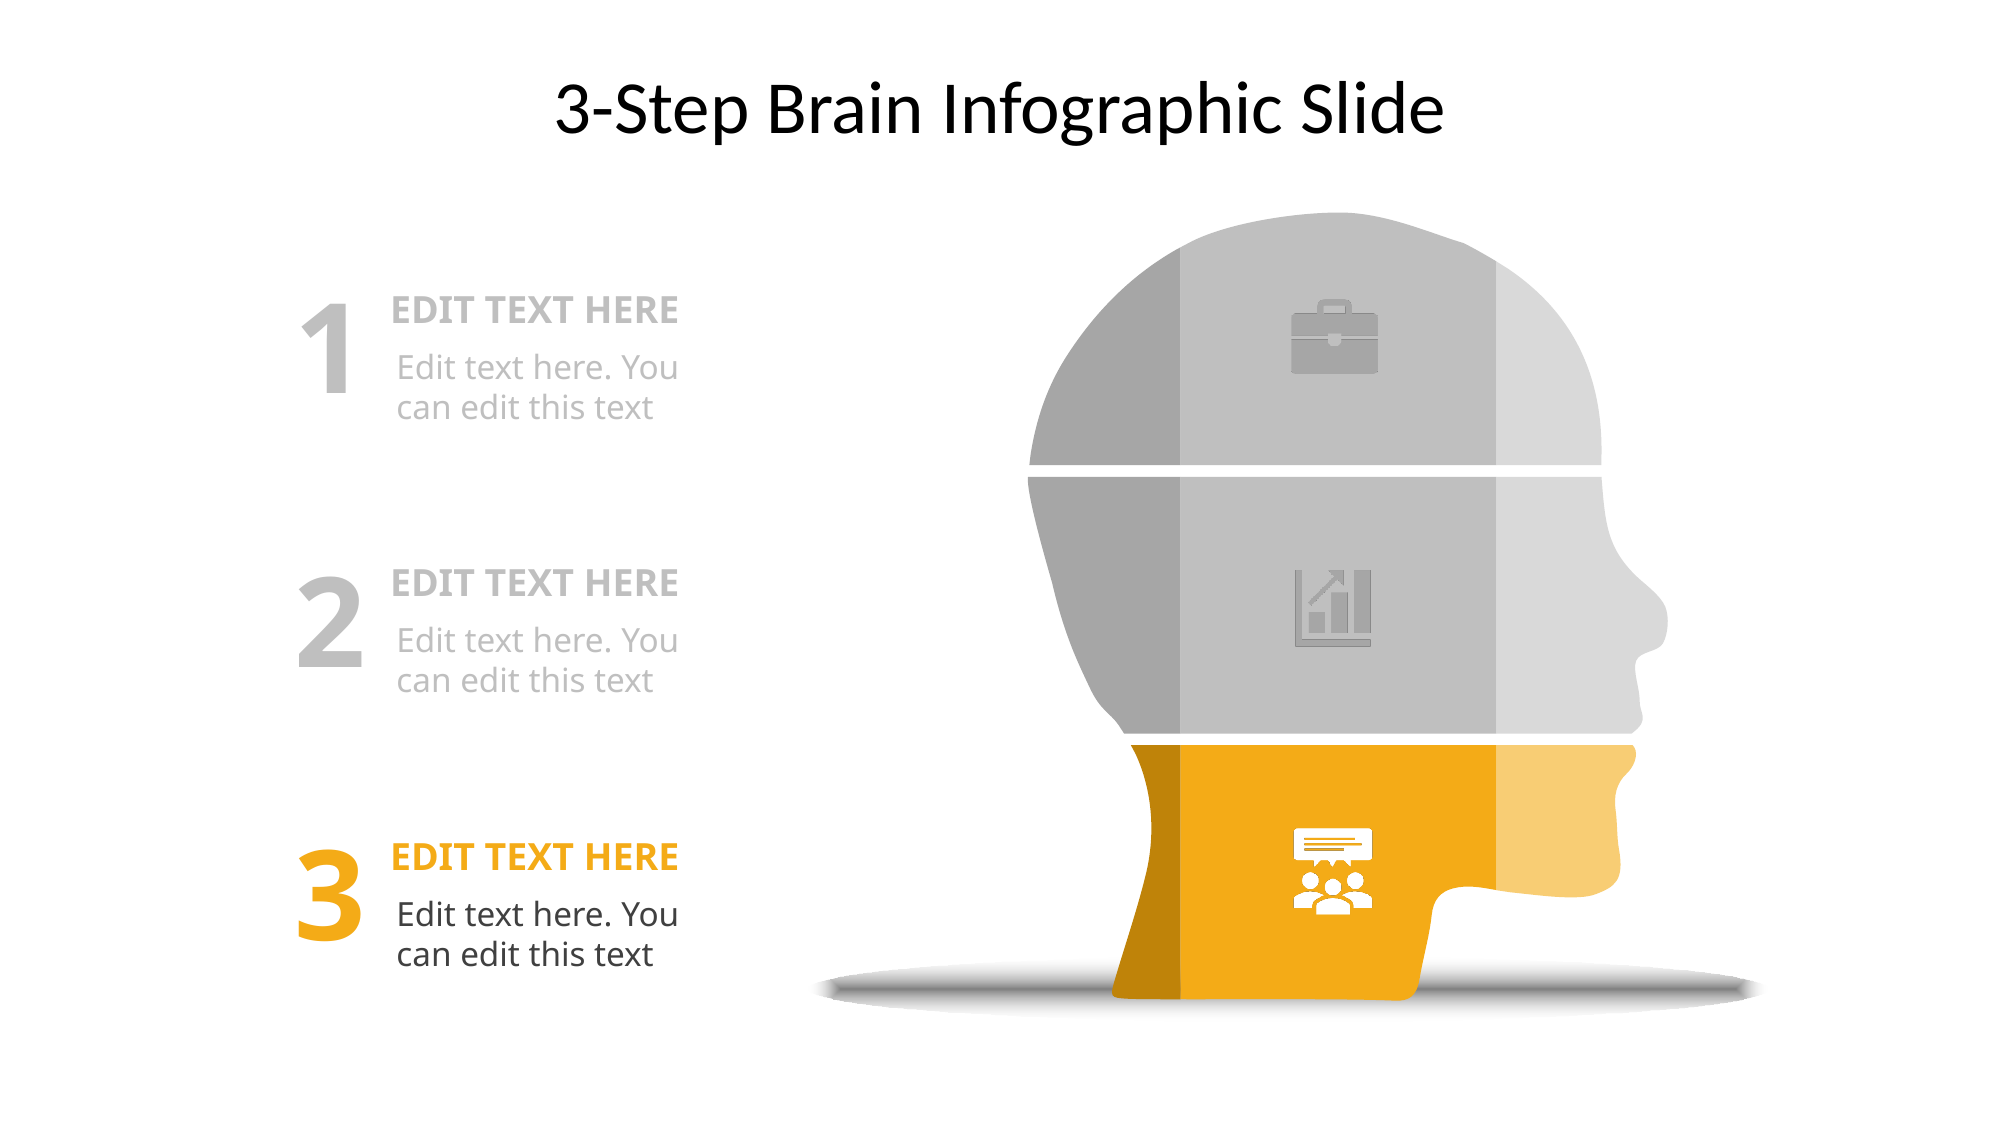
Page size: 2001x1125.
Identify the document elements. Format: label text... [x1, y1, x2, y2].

picture [1280, 287, 1384, 391]
text_box [1179, 211, 1498, 467]
text_box 3-Step Brain Infographic Slide [99, 45, 1900, 162]
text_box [272, 808, 713, 982]
text_box [1180, 476, 1497, 735]
text_box [1179, 744, 1498, 1002]
text_box [807, 957, 1769, 1022]
picture [1280, 819, 1384, 923]
text_box [1026, 475, 1182, 735]
text_box [1498, 261, 1603, 467]
text_box [1498, 744, 1638, 899]
text_box [1495, 475, 1669, 735]
text_box [1028, 246, 1179, 467]
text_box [272, 261, 713, 435]
text_box [1110, 744, 1179, 1001]
picture [1280, 556, 1384, 660]
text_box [272, 534, 713, 709]
